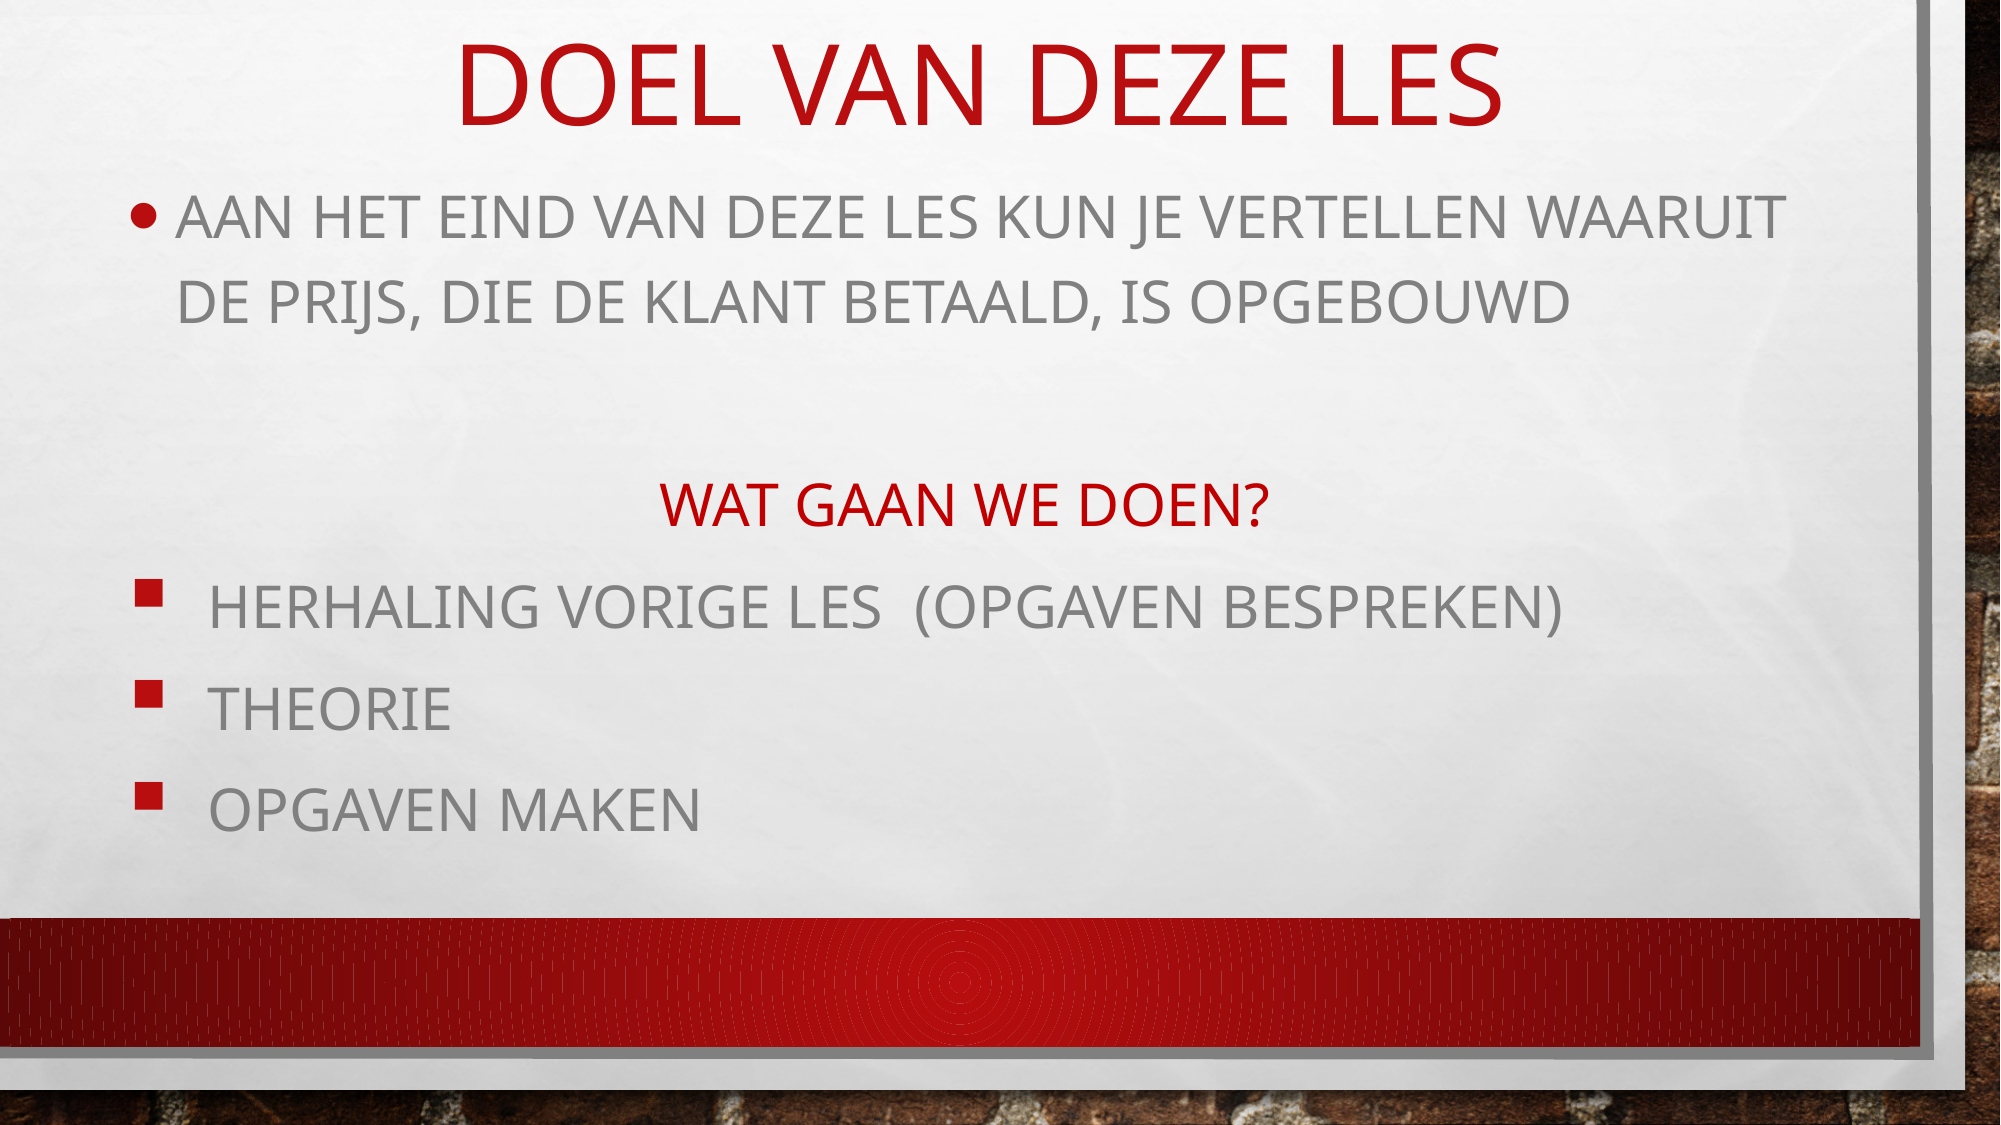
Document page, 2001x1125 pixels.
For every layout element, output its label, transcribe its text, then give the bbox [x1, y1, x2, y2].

list Aan het eind van deze les kun je vertellen waaruit de prijs, die de klant betaald, is opgebouwd WAT GAAN WE DOEN? Herhaling vorige les (opgaven bespreken) Theorie Opgaven maken [112, 157, 1818, 883]
picture [0, 0, 2000, 1125]
title Doel van deze les [141, 0, 1818, 157]
